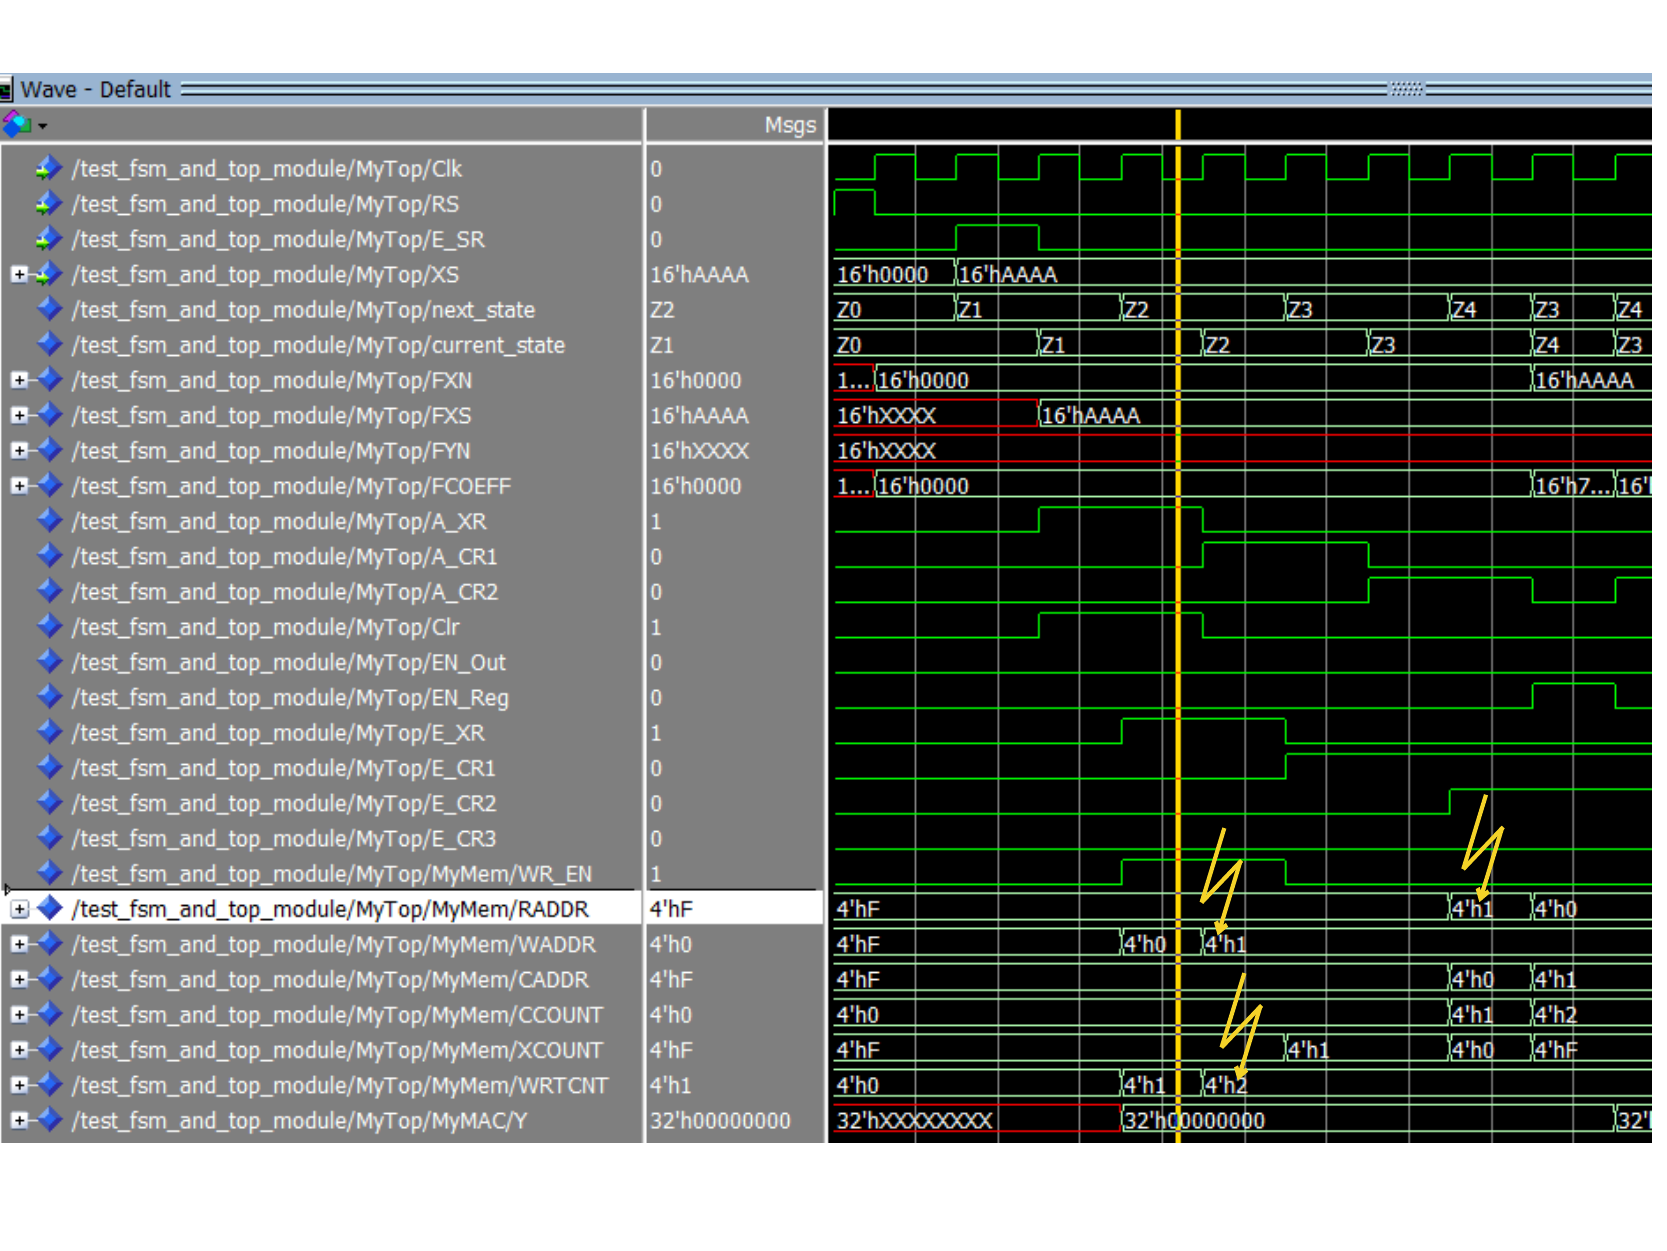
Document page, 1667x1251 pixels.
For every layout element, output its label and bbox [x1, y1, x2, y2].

text_box [0, 73, 1652, 1143]
